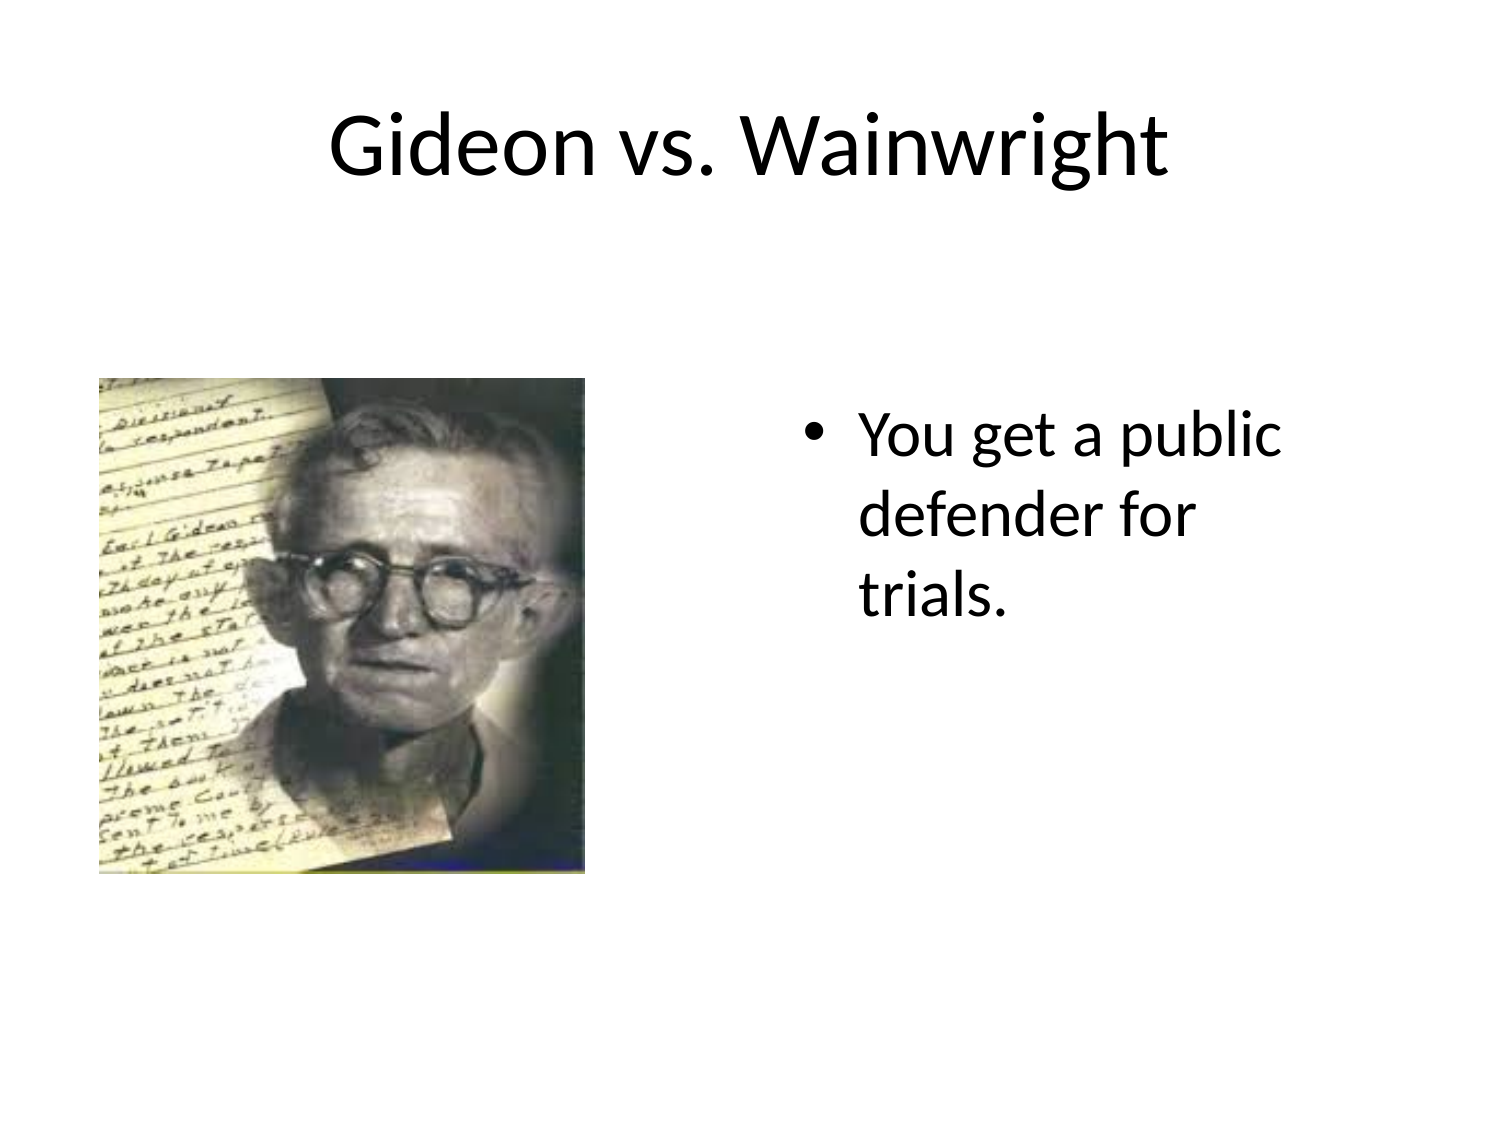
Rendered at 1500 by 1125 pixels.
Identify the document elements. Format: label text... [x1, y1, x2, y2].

picture [99, 377, 585, 874]
list You get a public defender for trials. [787, 382, 1355, 1125]
title Gideon vs. Wainwright [75, 45, 1425, 233]
